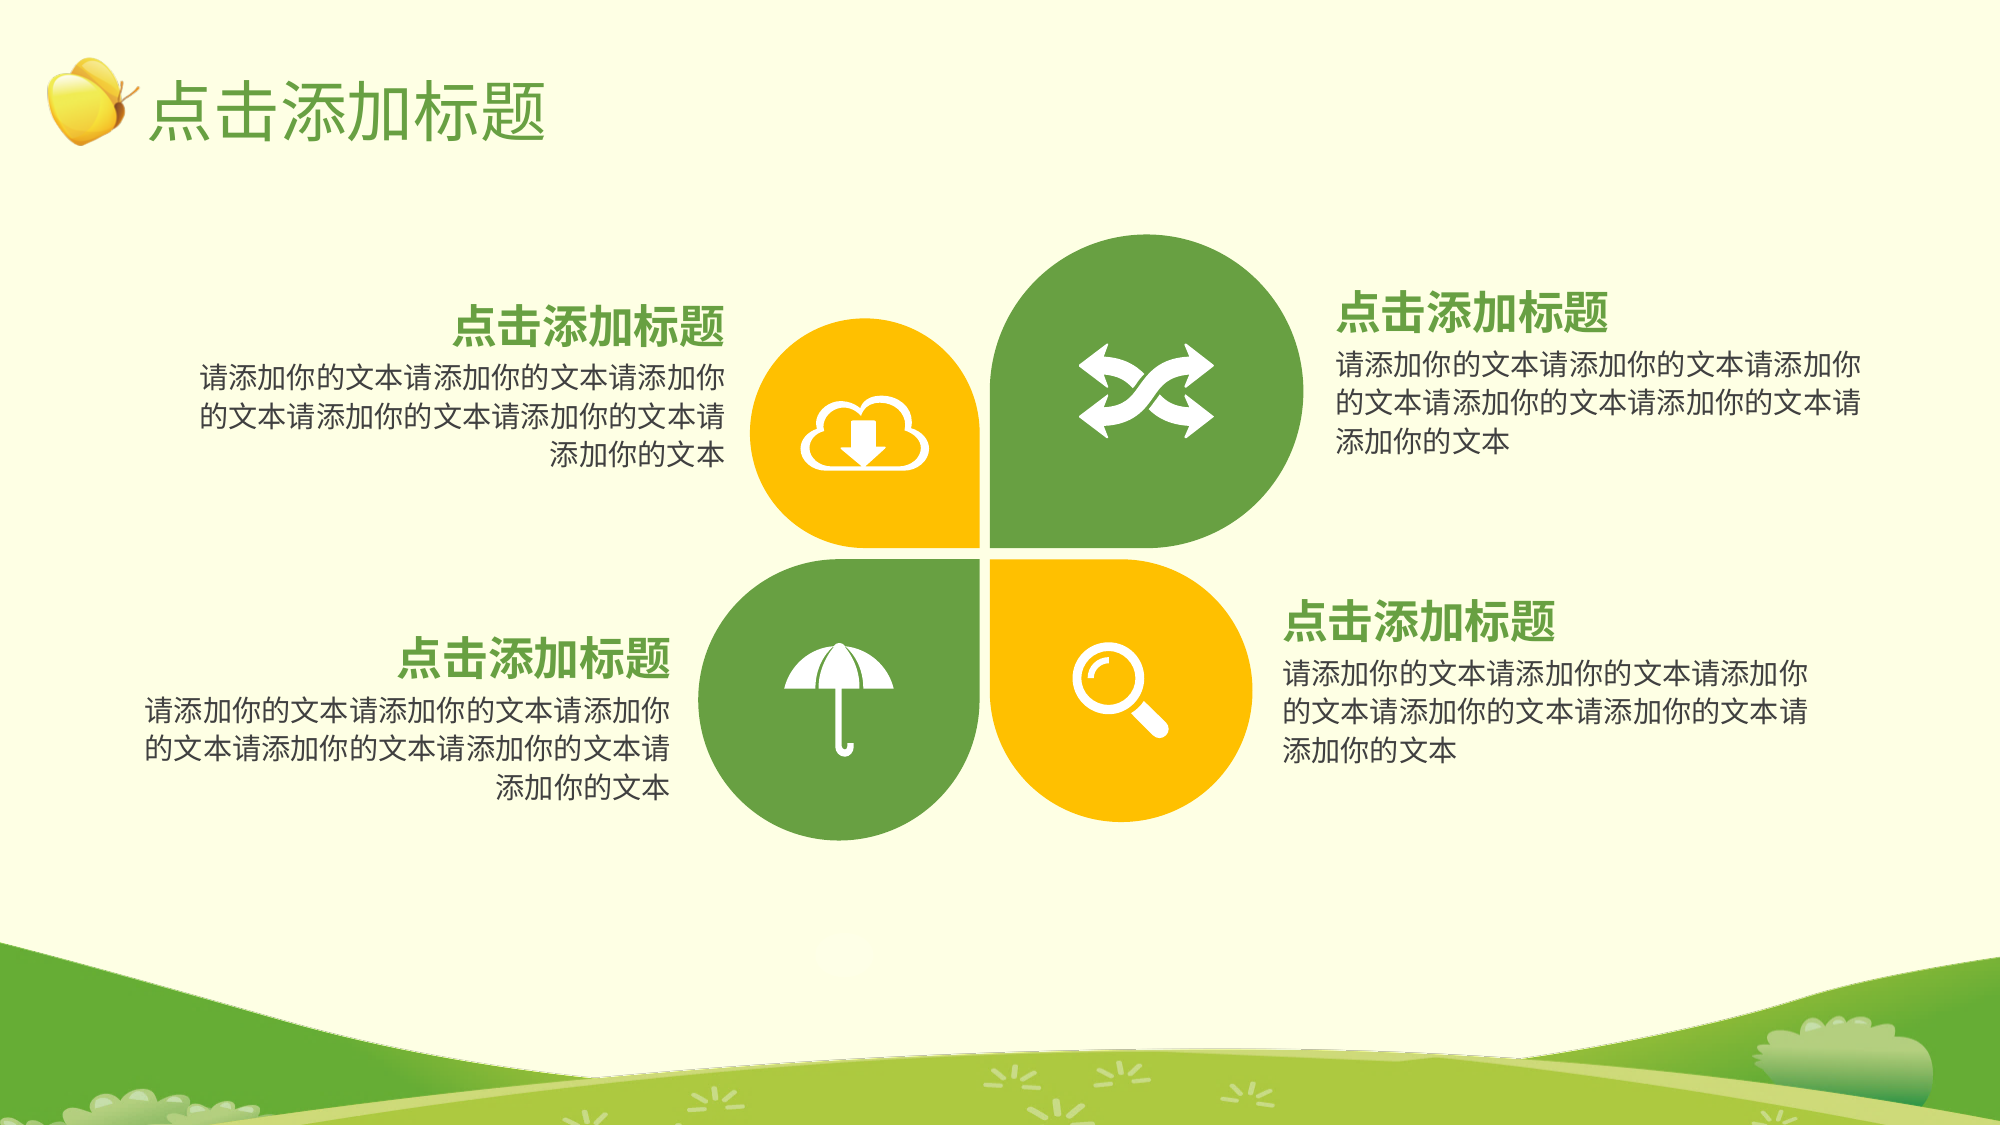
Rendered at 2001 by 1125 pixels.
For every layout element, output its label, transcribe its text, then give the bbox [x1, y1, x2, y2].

text_box 点击添加标题 [156, 62, 563, 158]
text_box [989, 559, 1253, 822]
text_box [698, 559, 980, 841]
picture [30, 46, 156, 159]
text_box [749, 318, 980, 549]
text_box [1320, 276, 1889, 467]
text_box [989, 234, 1304, 549]
picture [0, 915, 2000, 1125]
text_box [117, 622, 687, 813]
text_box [171, 289, 741, 480]
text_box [1266, 585, 1836, 776]
